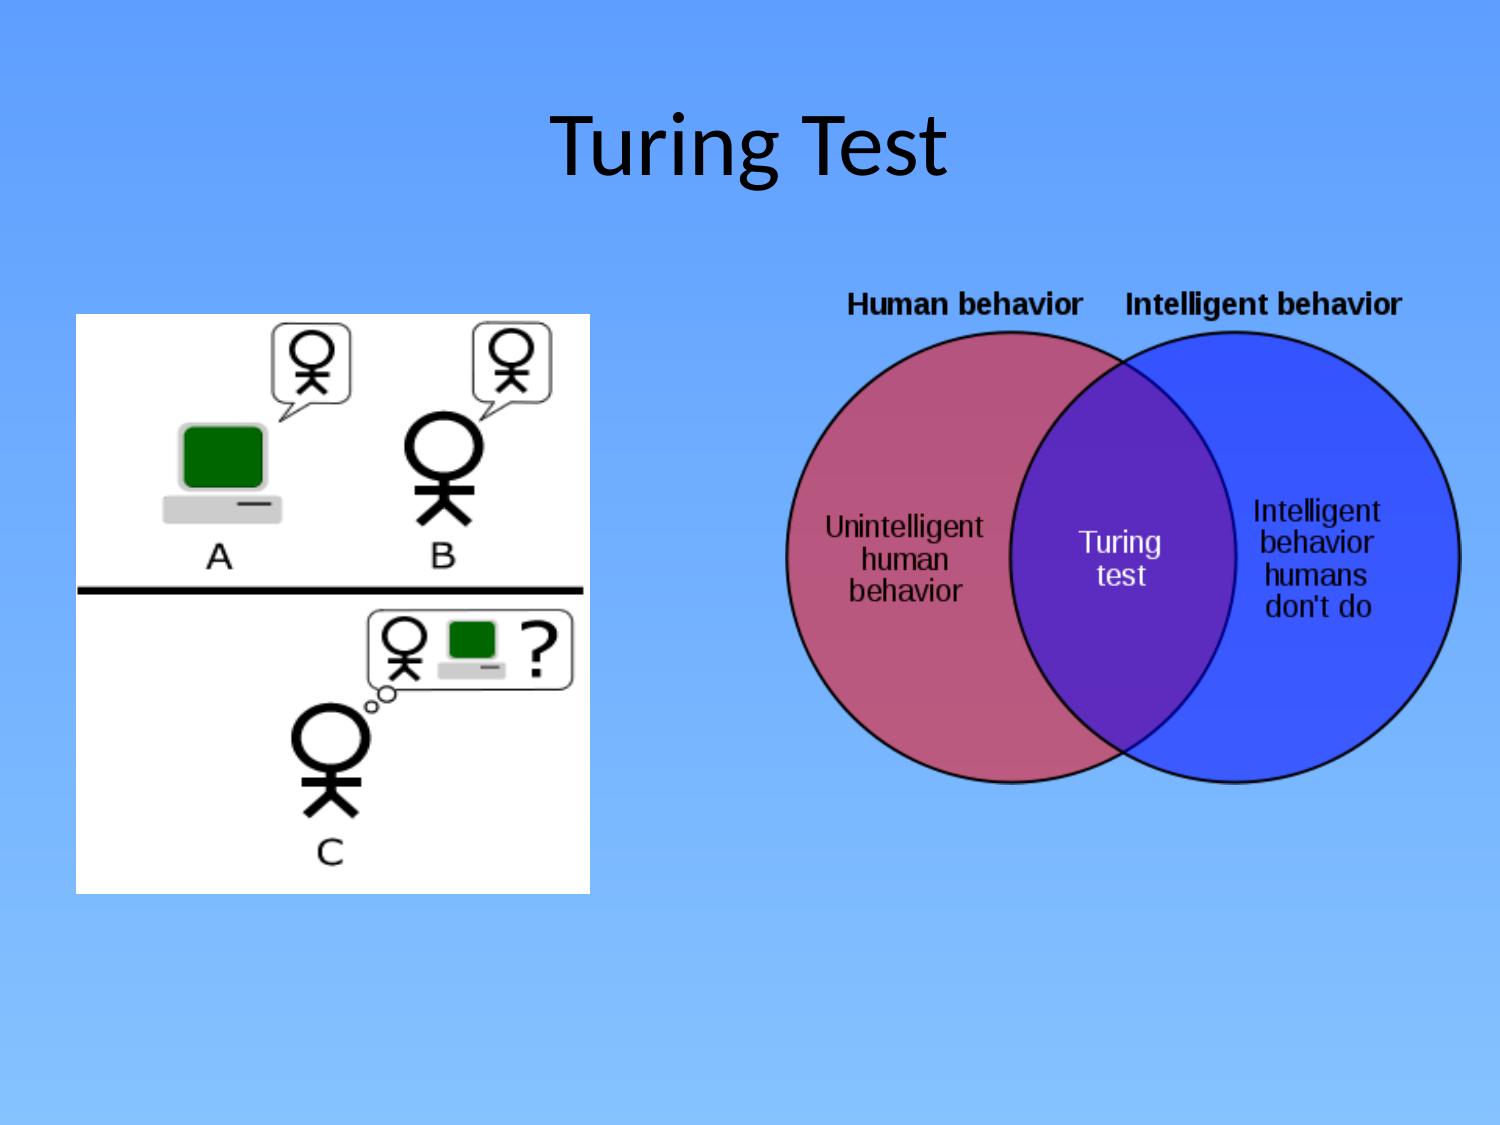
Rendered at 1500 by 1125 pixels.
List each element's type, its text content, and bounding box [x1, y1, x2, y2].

title Turing Test [75, 45, 1425, 233]
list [785, 290, 1463, 785]
picture [76, 314, 590, 894]
